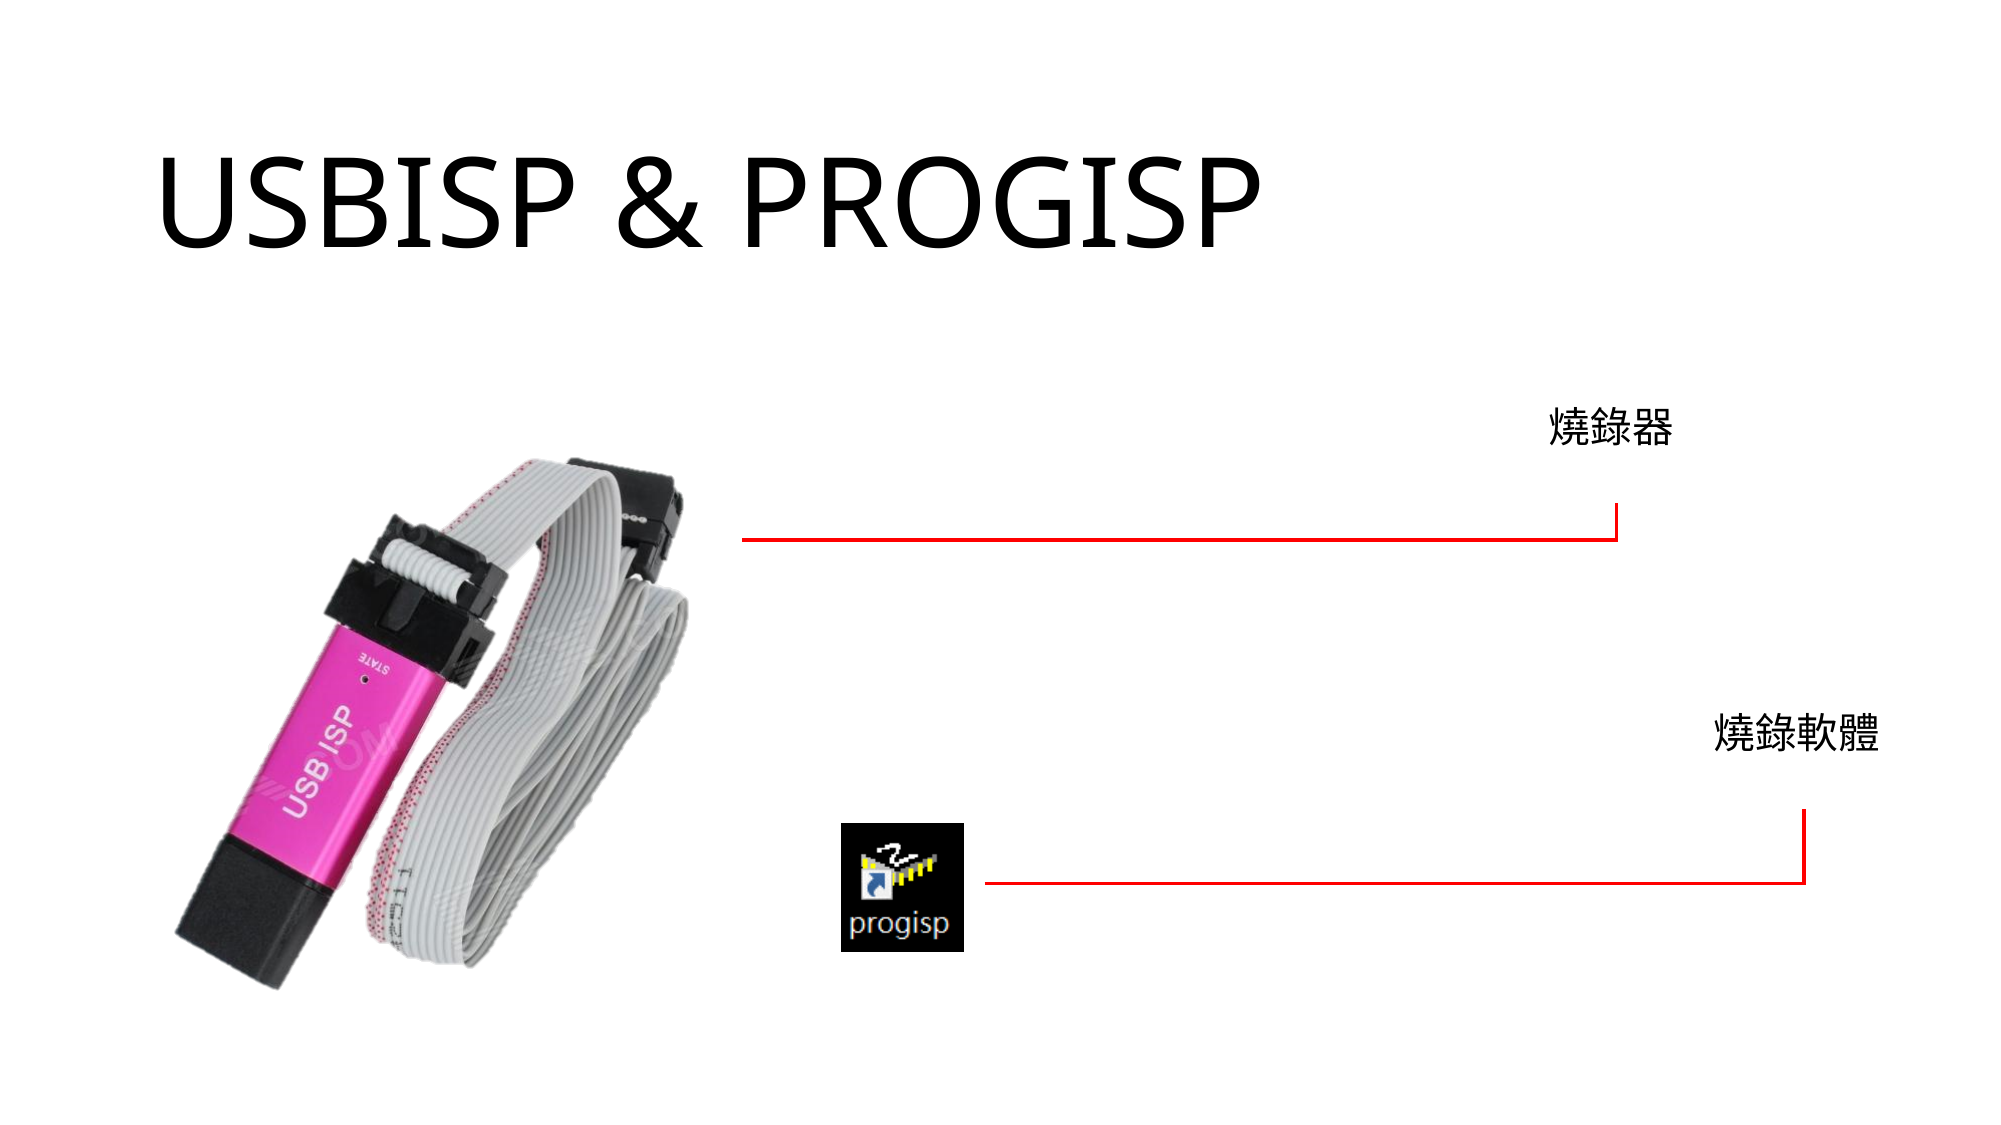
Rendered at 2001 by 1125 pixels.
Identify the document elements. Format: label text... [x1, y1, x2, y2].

text_box 燒錄軟體 [1698, 699, 1910, 810]
picture [130, 428, 732, 1030]
text_box 燒錄器 [1534, 393, 1699, 503]
picture [841, 823, 964, 952]
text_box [741, 504, 1617, 541]
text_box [984, 810, 1805, 884]
title USBISP & PROGISP [137, 109, 1638, 283]
